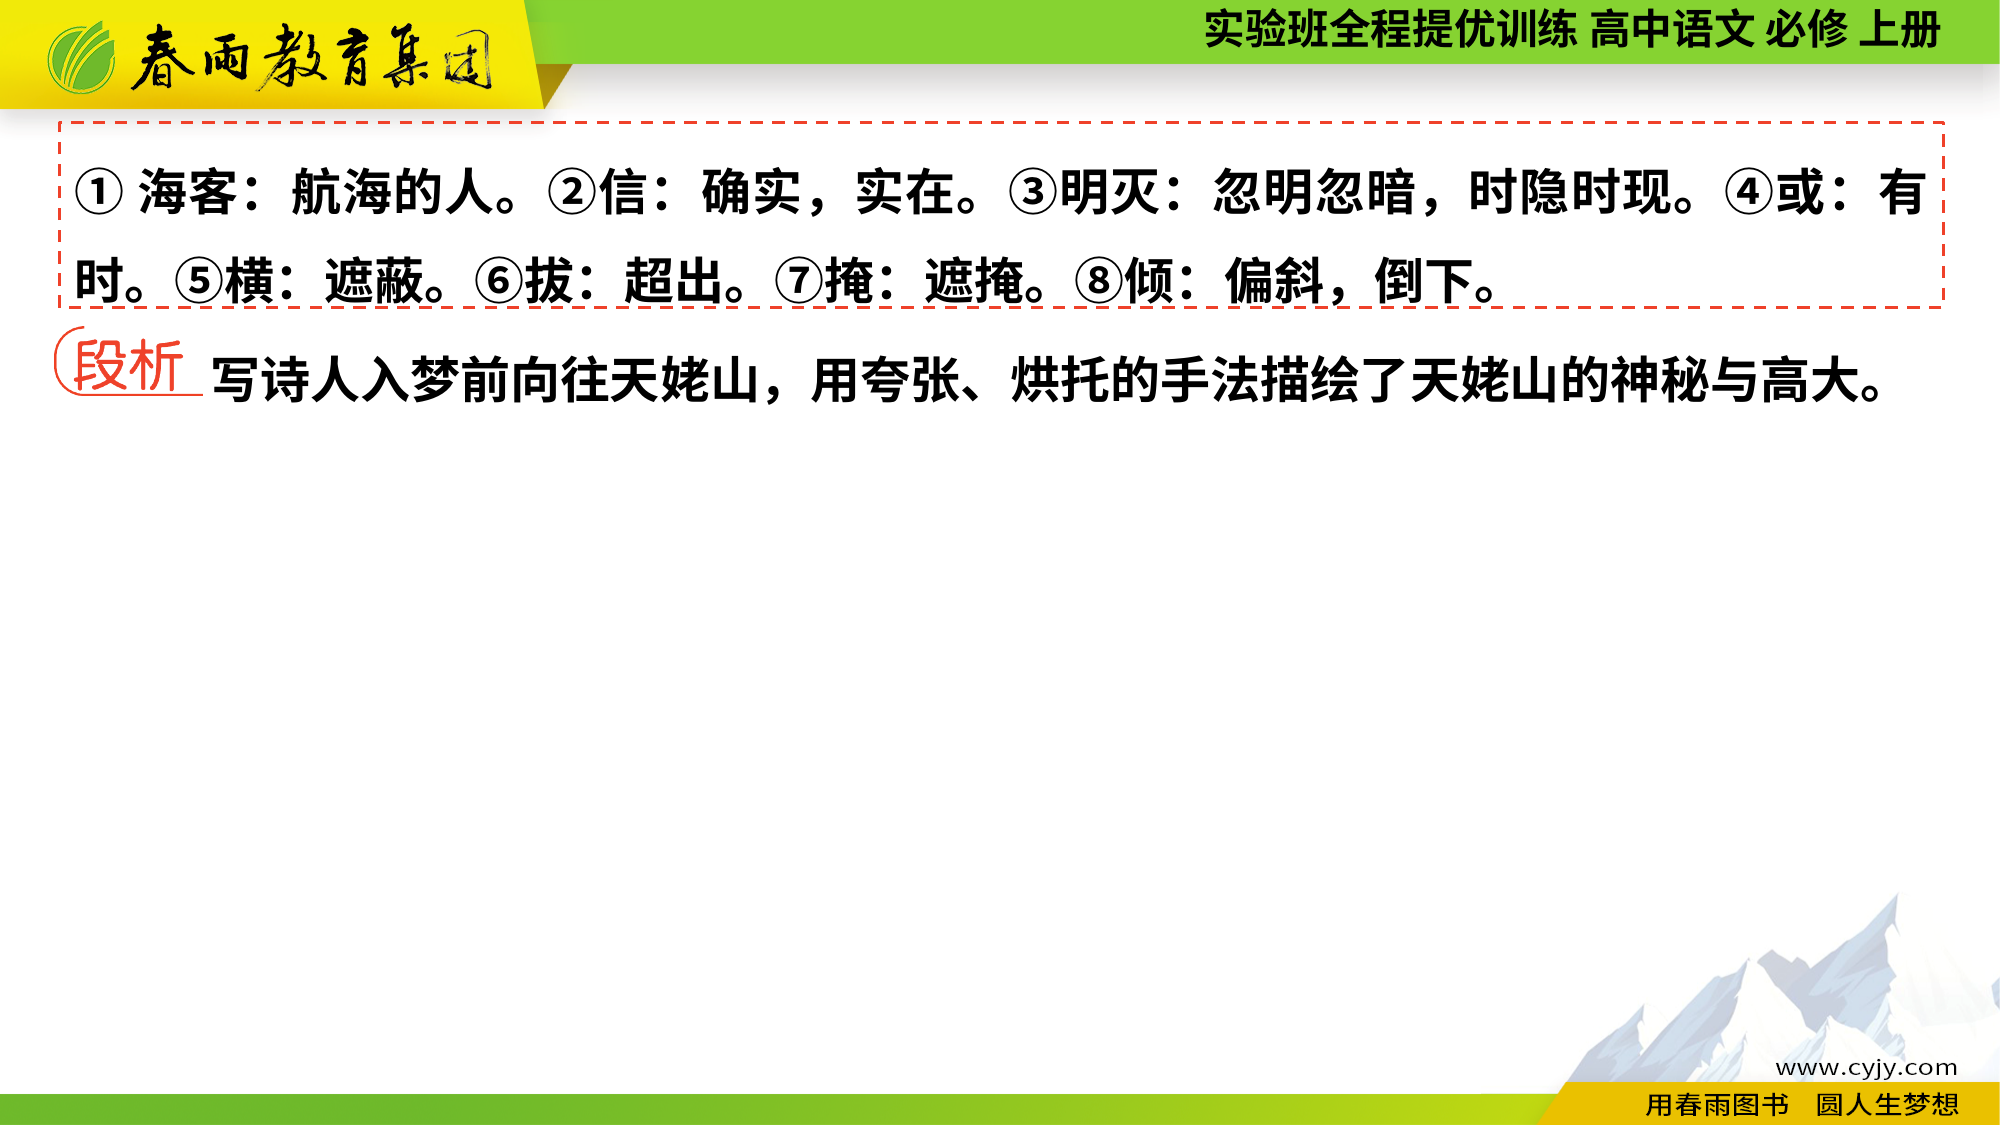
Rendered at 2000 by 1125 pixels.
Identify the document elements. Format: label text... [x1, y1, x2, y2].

list ①海客：航海的人。②信：确实，实在。③明灭：忽明忽暗，时隐时现。④或：有时。⑤横：遮蔽。⑥拔：超出。⑦掩：遮掩。⑧倾：偏斜，倒下。 [59, 122, 1944, 308]
text_box 写诗人入梦前向往天姥山，用夸张、烘托的手法描绘了天姥山的神秘与高大。 [59, 311, 1944, 417]
picture [0, 0, 2000, 1125]
